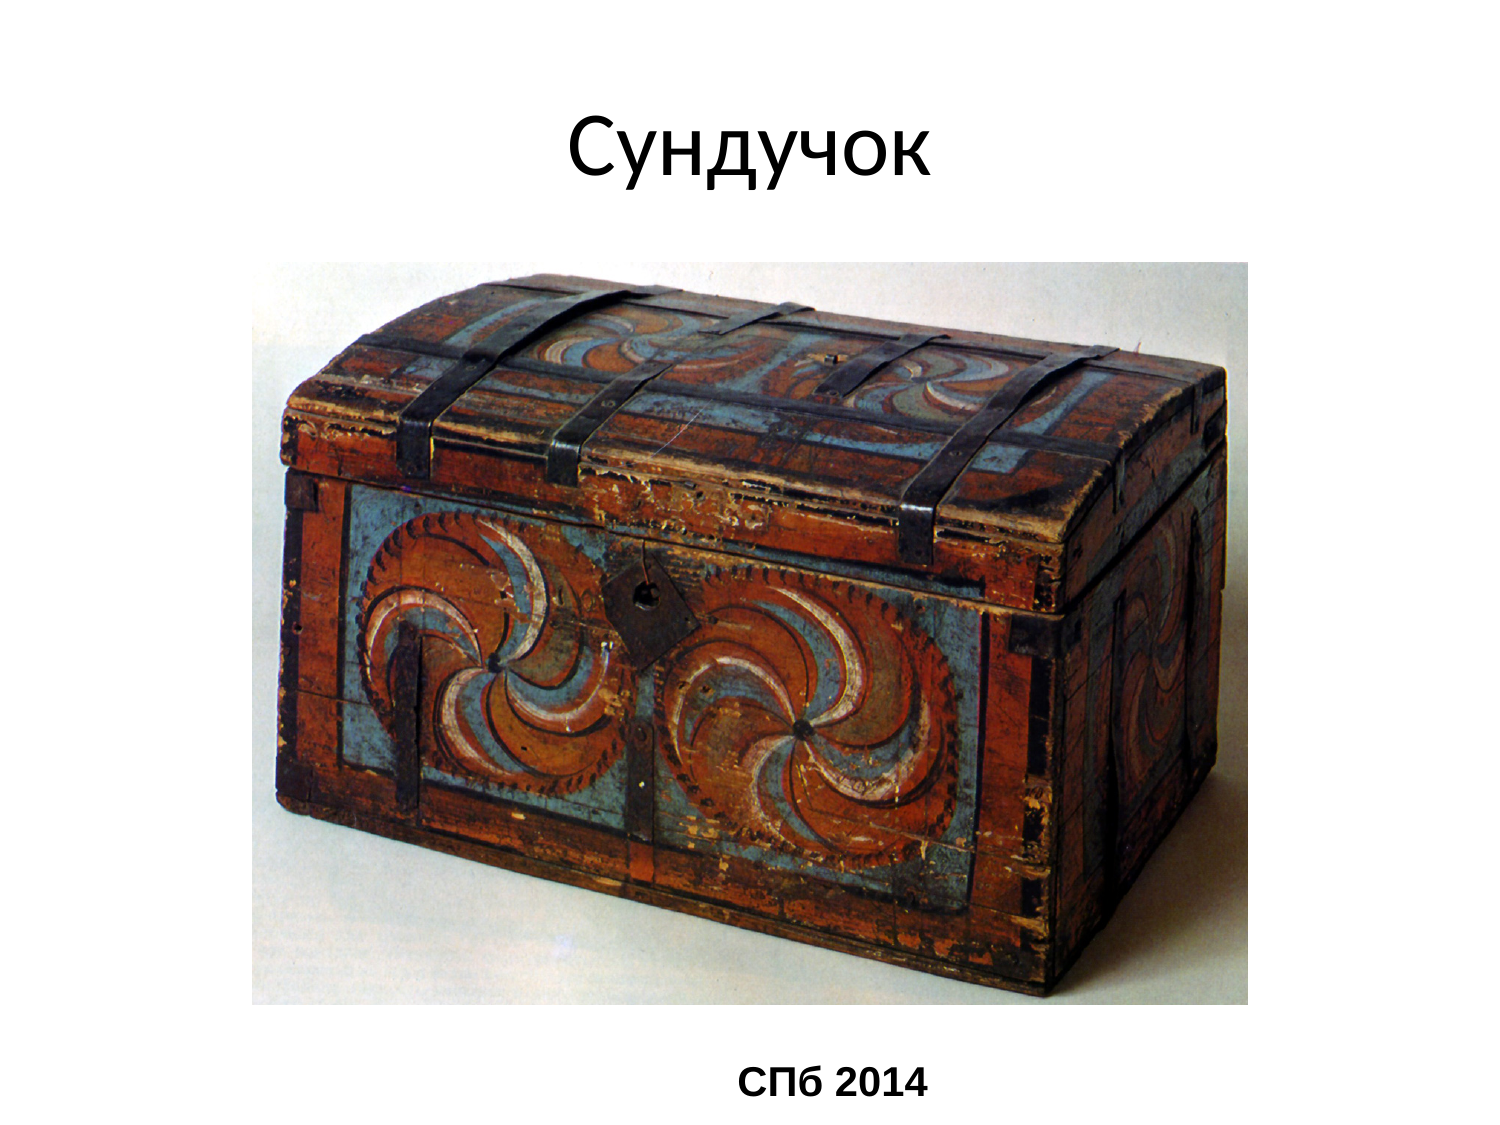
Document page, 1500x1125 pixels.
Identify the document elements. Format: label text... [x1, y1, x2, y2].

text_box СПб 2014 [677, 1033, 988, 1125]
title Сундучок [75, 45, 1425, 233]
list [251, 262, 1248, 1006]
